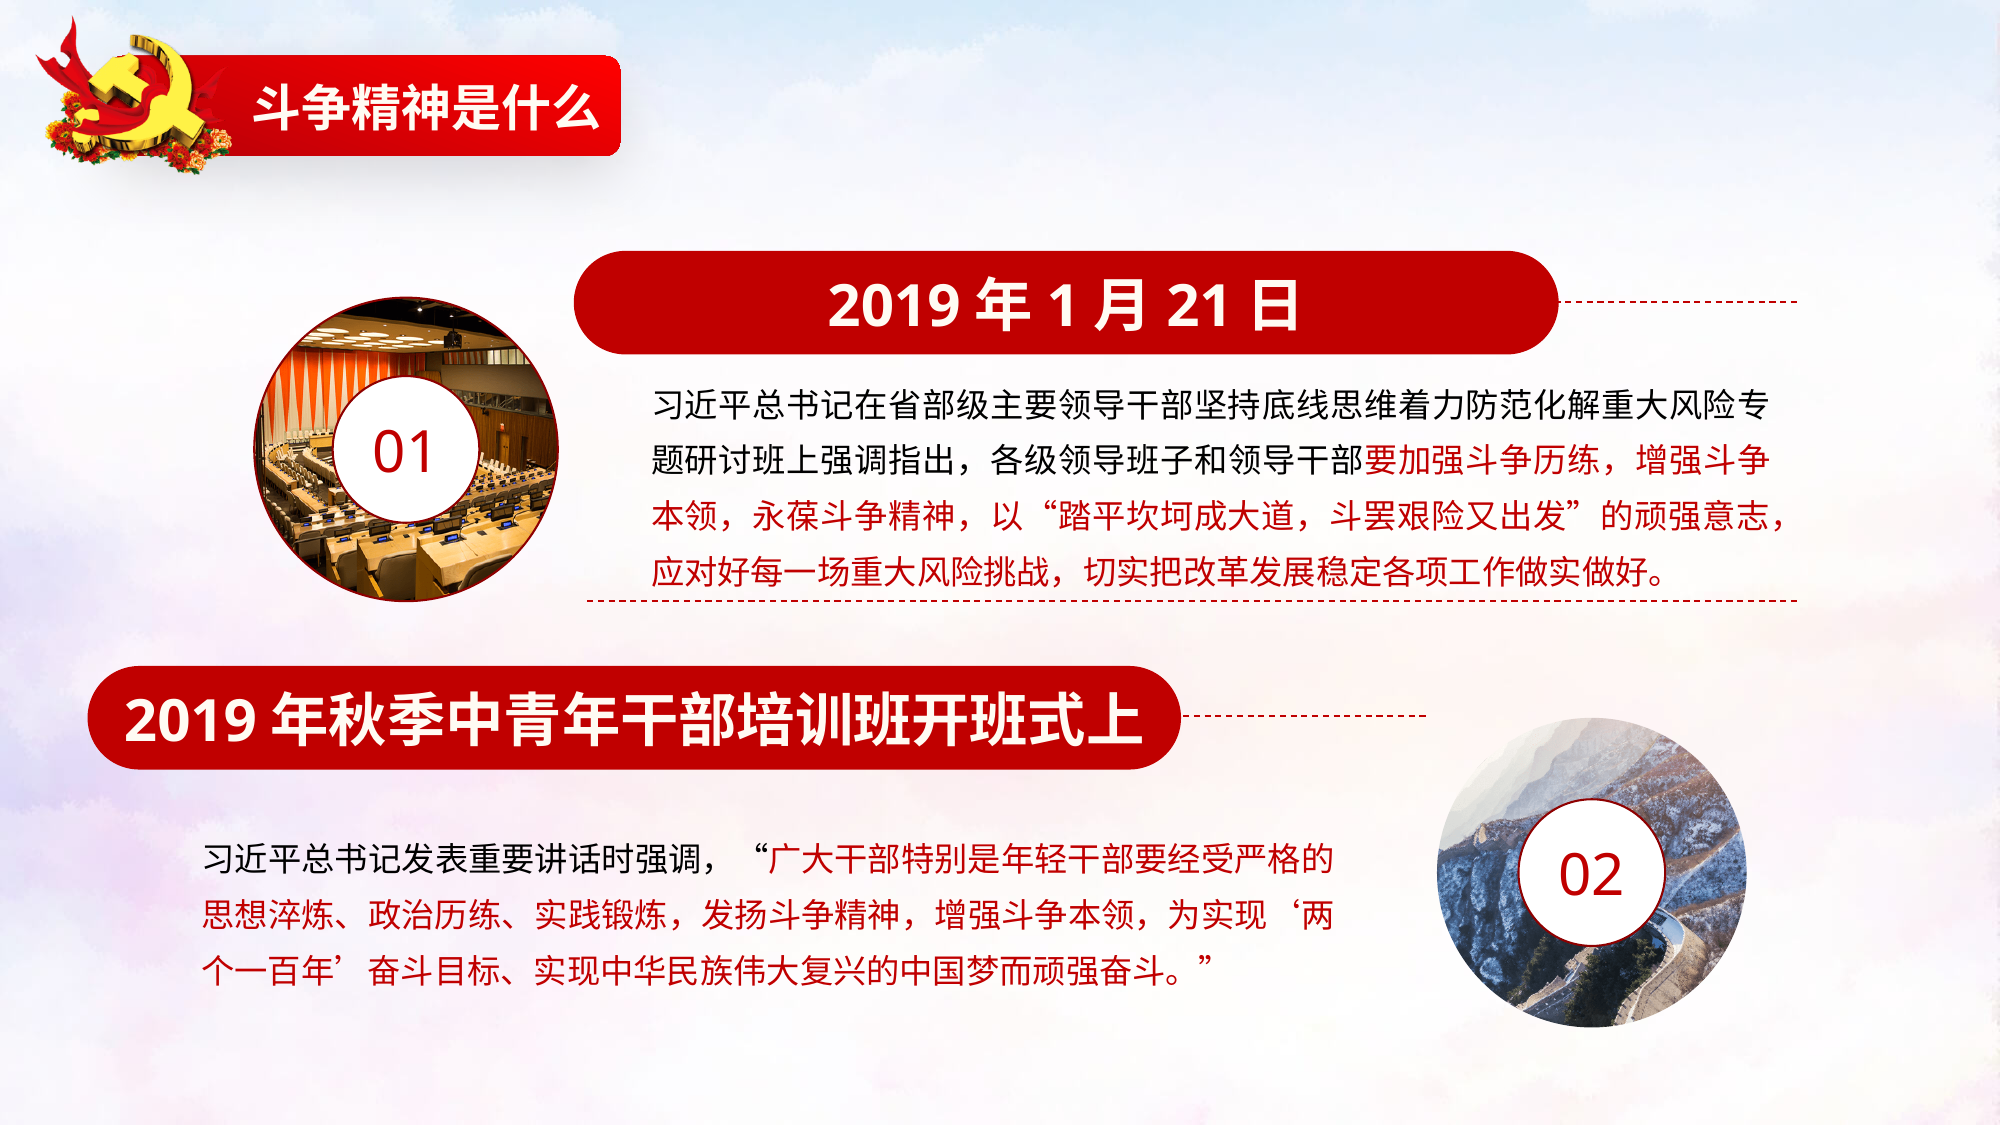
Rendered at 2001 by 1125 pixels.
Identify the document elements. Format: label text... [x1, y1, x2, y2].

picture [0, 0, 2000, 1125]
text_box 2019年秋季中青年干部培训班开班式上 [86, 664, 1183, 771]
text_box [1436, 717, 1747, 1028]
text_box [254, 297, 558, 602]
text_box 2019年1月21日 [572, 249, 1560, 356]
text_box 习近平总书记在省部级主要领导干部坚持底线思维着力防范化解重大风险专题研讨班上强调指出，各级领导班子和领导干部要加强斗争历练，增强斗争本领，永葆斗争精神，以“踏平坎坷成大道，斗罢艰险又出发”的顽强意志，应对好每一场重大风险挑战，切实把改革发展稳定各项工作做实做好。 [636, 360, 1786, 599]
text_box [35, 15, 621, 175]
text_box 习近平总书记发表重要讲话时强调，“广大干部特别是年轻干部要经受严格的思想淬炼、政治历练、实践锻炼，发扬斗争精神，增强斗争本领，为实现‘两个一百年’奋斗目标、实现中华民族伟大复兴的中国梦而顽强奋斗。” [186, 814, 1350, 998]
